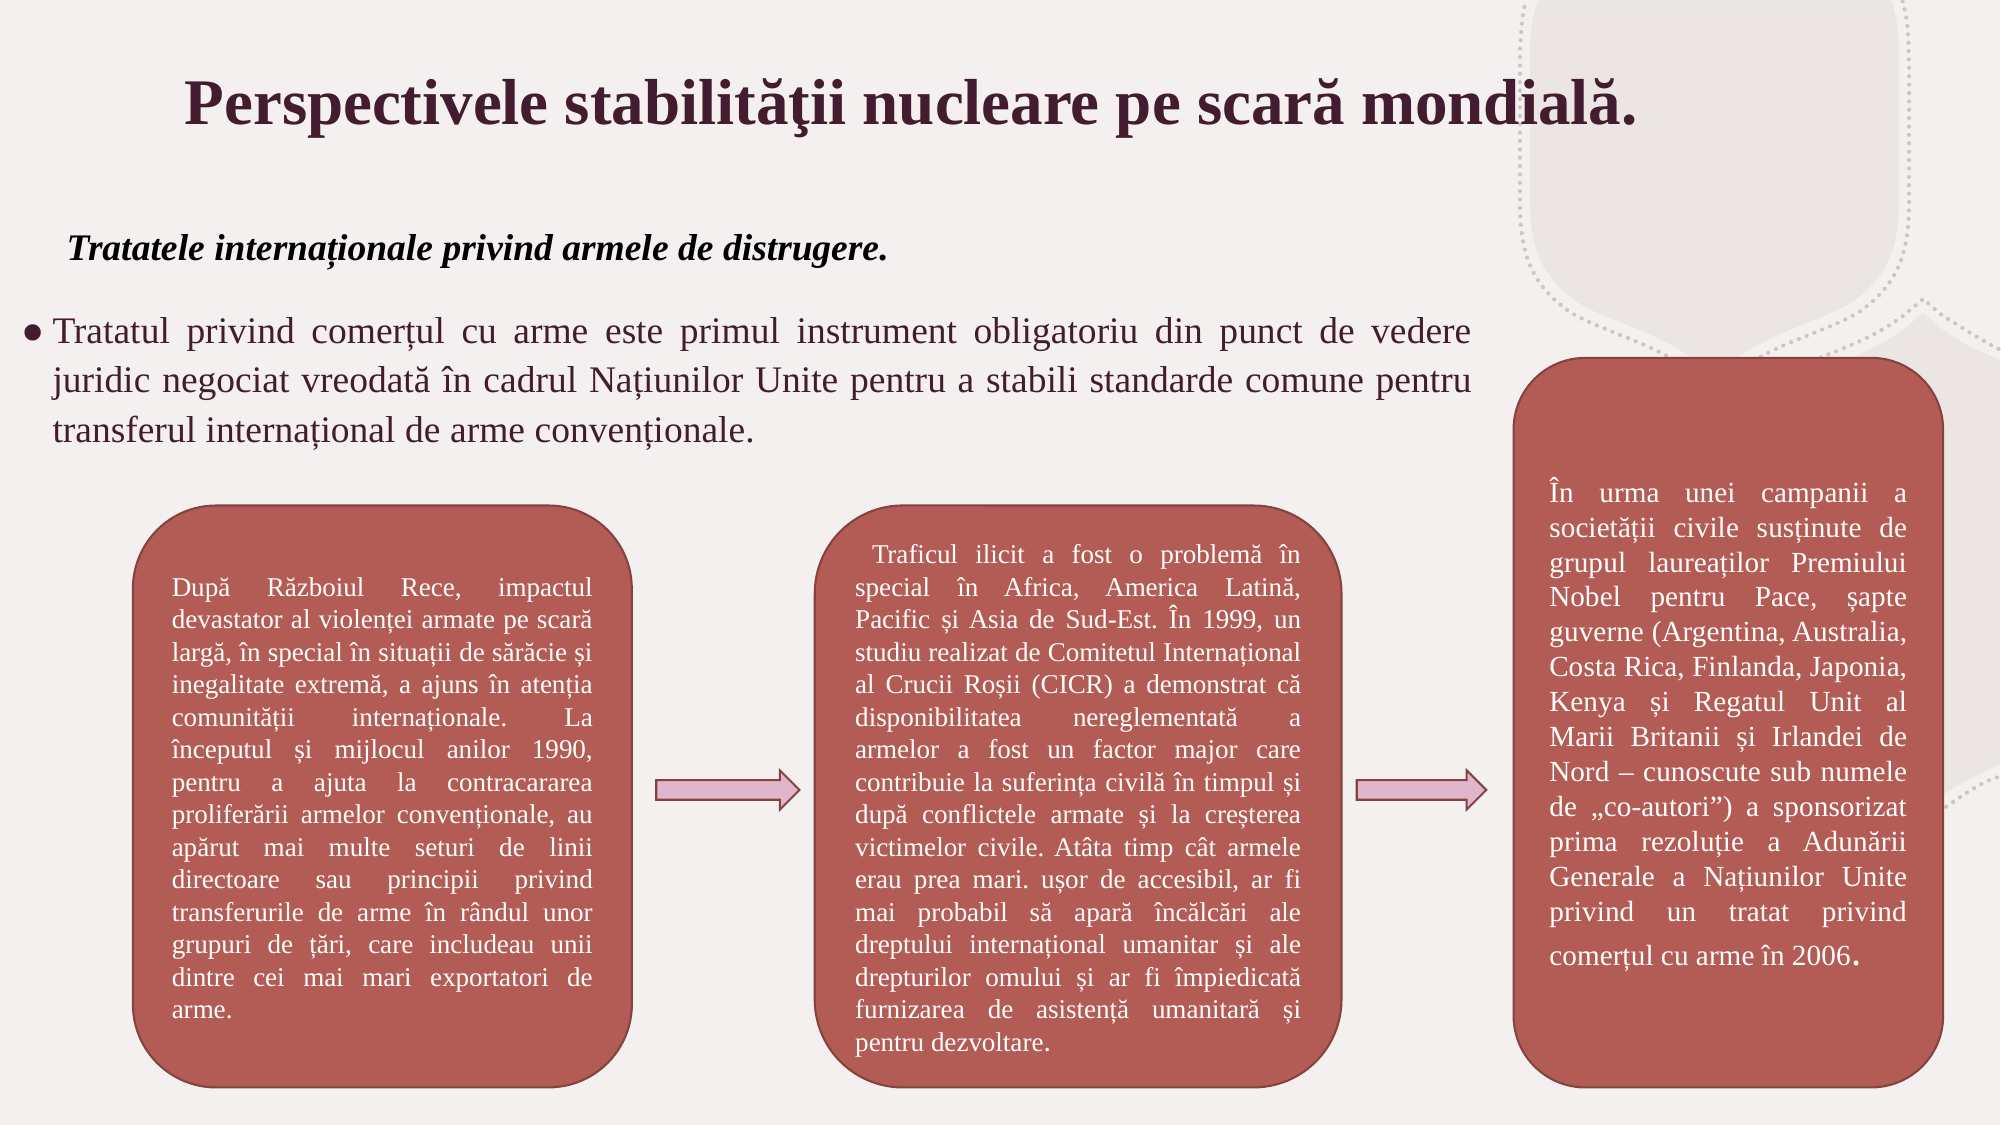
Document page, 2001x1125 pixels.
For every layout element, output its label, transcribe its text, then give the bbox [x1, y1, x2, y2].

list Tratatul privind comerțul cu arme este primul instrument obligatoriu din punct de vedere juridic negociat vreodată în cadrul Națiunilor Unite pentru a stabili standarde comune pentru transferul internațional de arme convenționale. [0, 293, 1489, 517]
title Perspectivele stabilităţii nucleare pe scară mondială. [166, 50, 1656, 225]
text_box Traficul ilicit a fost o problemă în special în Africa, America Latină, Pacific și Asia de Sud-Est. În 1999, un studiu realizat de Comitetul Internațional al Crucii Roșii (CICR) a demonstrat că disponibilitatea nereglementată a armelor a fost un factor major care contribuie la suferința civilă în timpul și după conflictele armate și la creșterea victimelor civile. Atâta timp cât armele erau prea mari. ușor de accesibil, ar fi mai probabil să apară încălcări ale dreptului internațional umanitar și ale drepturilor omului și ar fi împiedicată furnizarea de asistență umanitară și pentru dezvoltare. [813, 504, 1343, 1089]
text_box Tratatele internaționale privind armele de distrugere. [51, 215, 915, 276]
text_box După Războiul Rece, impactul devastator al violenței armate pe scară largă, în special în situații de sărăcie și inegalitate extremă, a ajuns în atenția comunității internaționale. La începutul și mijlocul anilor 1990, pentru a ajuta la contracararea proliferării armelor convenționale, au apărut mai multe seturi de linii directoare sau principii privind transferurile de arme în rândul unor grupuri de țări, care includeau unii dintre cei mai mari exportatori de arme. [131, 504, 633, 1089]
text_box [655, 767, 801, 813]
text_box [1355, 767, 1488, 813]
text_box În urma unei campanii a societății civile susținute de grupul laureaților Premiului Nobel pentru Pace, șapte guverne (Argentina, Australia, Costa Rica, Finlanda, Japonia, Kenya și Regatul Unit al Marii Britanii și Irlandei de Nord – cunoscute sub numele de „co-autori”) a sponsorizat prima rezoluție a Adunării Generale a Națiunilor Unite privind un tratat privind comerțul cu arme în 2006. [1512, 356, 1945, 1089]
